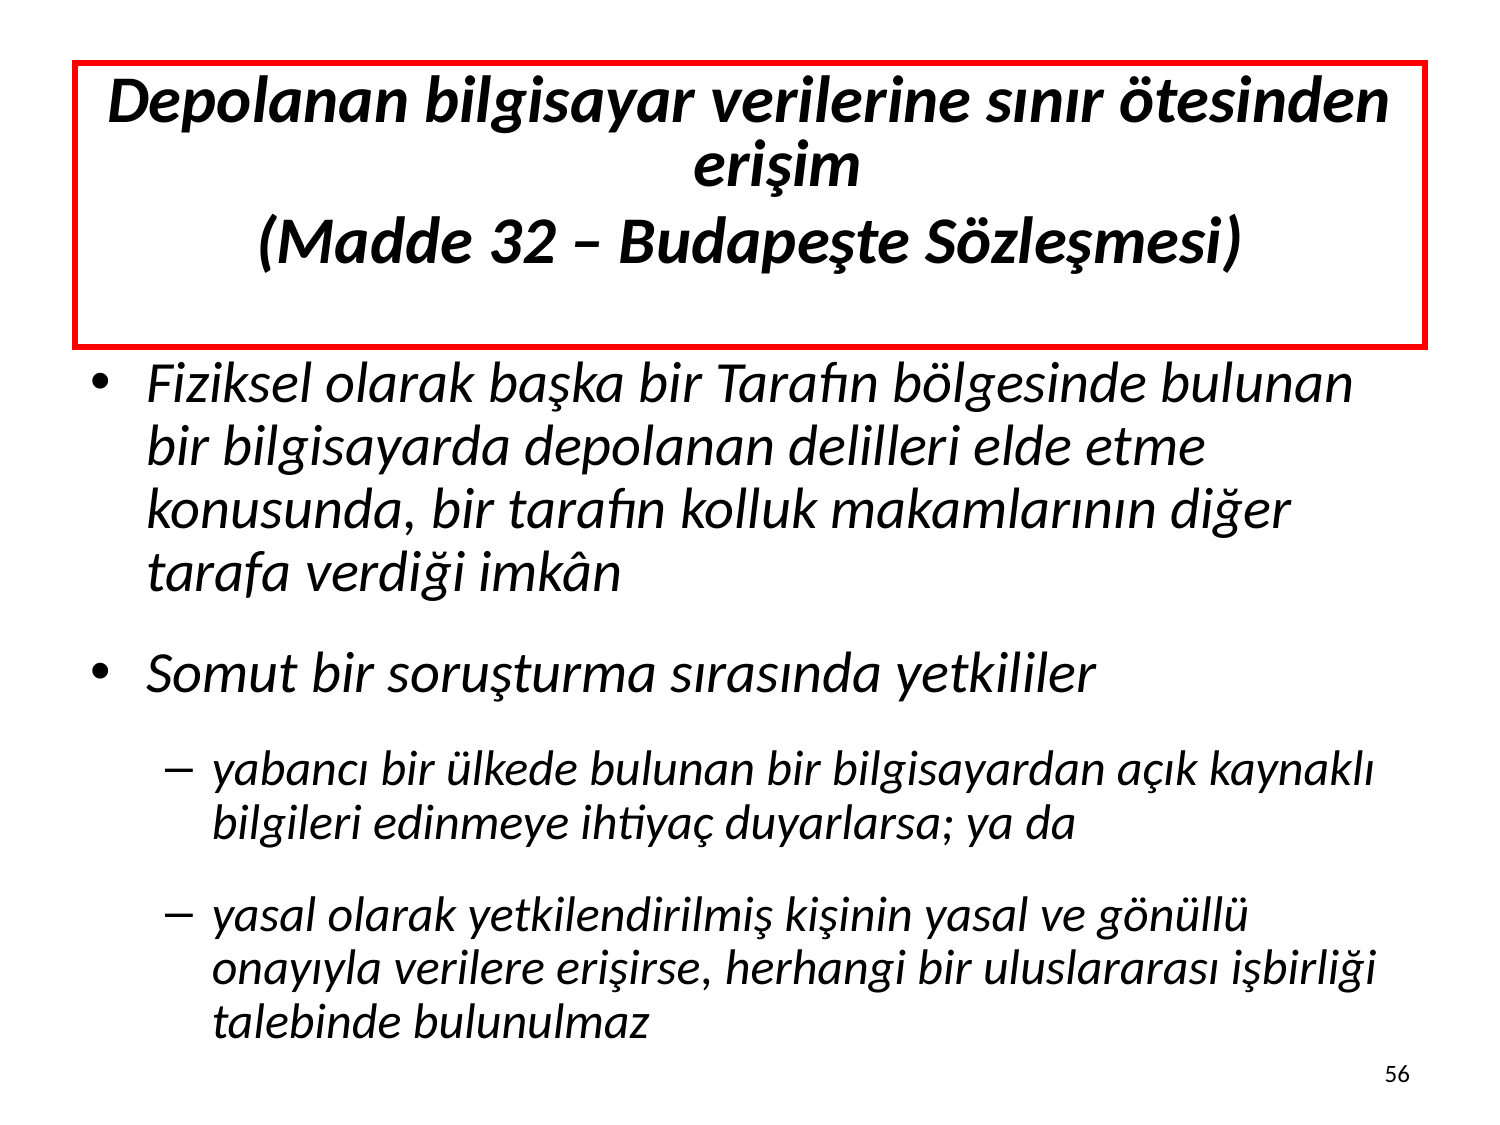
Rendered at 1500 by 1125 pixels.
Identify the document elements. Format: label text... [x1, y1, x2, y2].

slide_number 56 [1074, 1042, 1425, 1103]
text_box Depolanan bilgisayar verilerine sınır ötesinden erişim (Madde 32 – Budapeşte Sözleşmesi) Fiziksel olarak başka bir Tarafın bölgesinde bulunan bir bilgisayarda depolanan delilleri elde etme konusunda, bir tarafın kolluk makamlarının diğer tarafa verdiği imkân Somut bir soruşturma sırasında yetkililer yabancı bir ülkede bulunan bir bilgisayardan açık kaynaklı bilgileri edinmeye ihtiyaç duyarlarsa; ya da yasal olarak yetkilendirilmiş kişinin yasal ve gönüllü onayıyla verilere erişirse, herhangi bir uluslararası işbirliği talebinde bulunulmaz [74, 63, 1425, 347]
